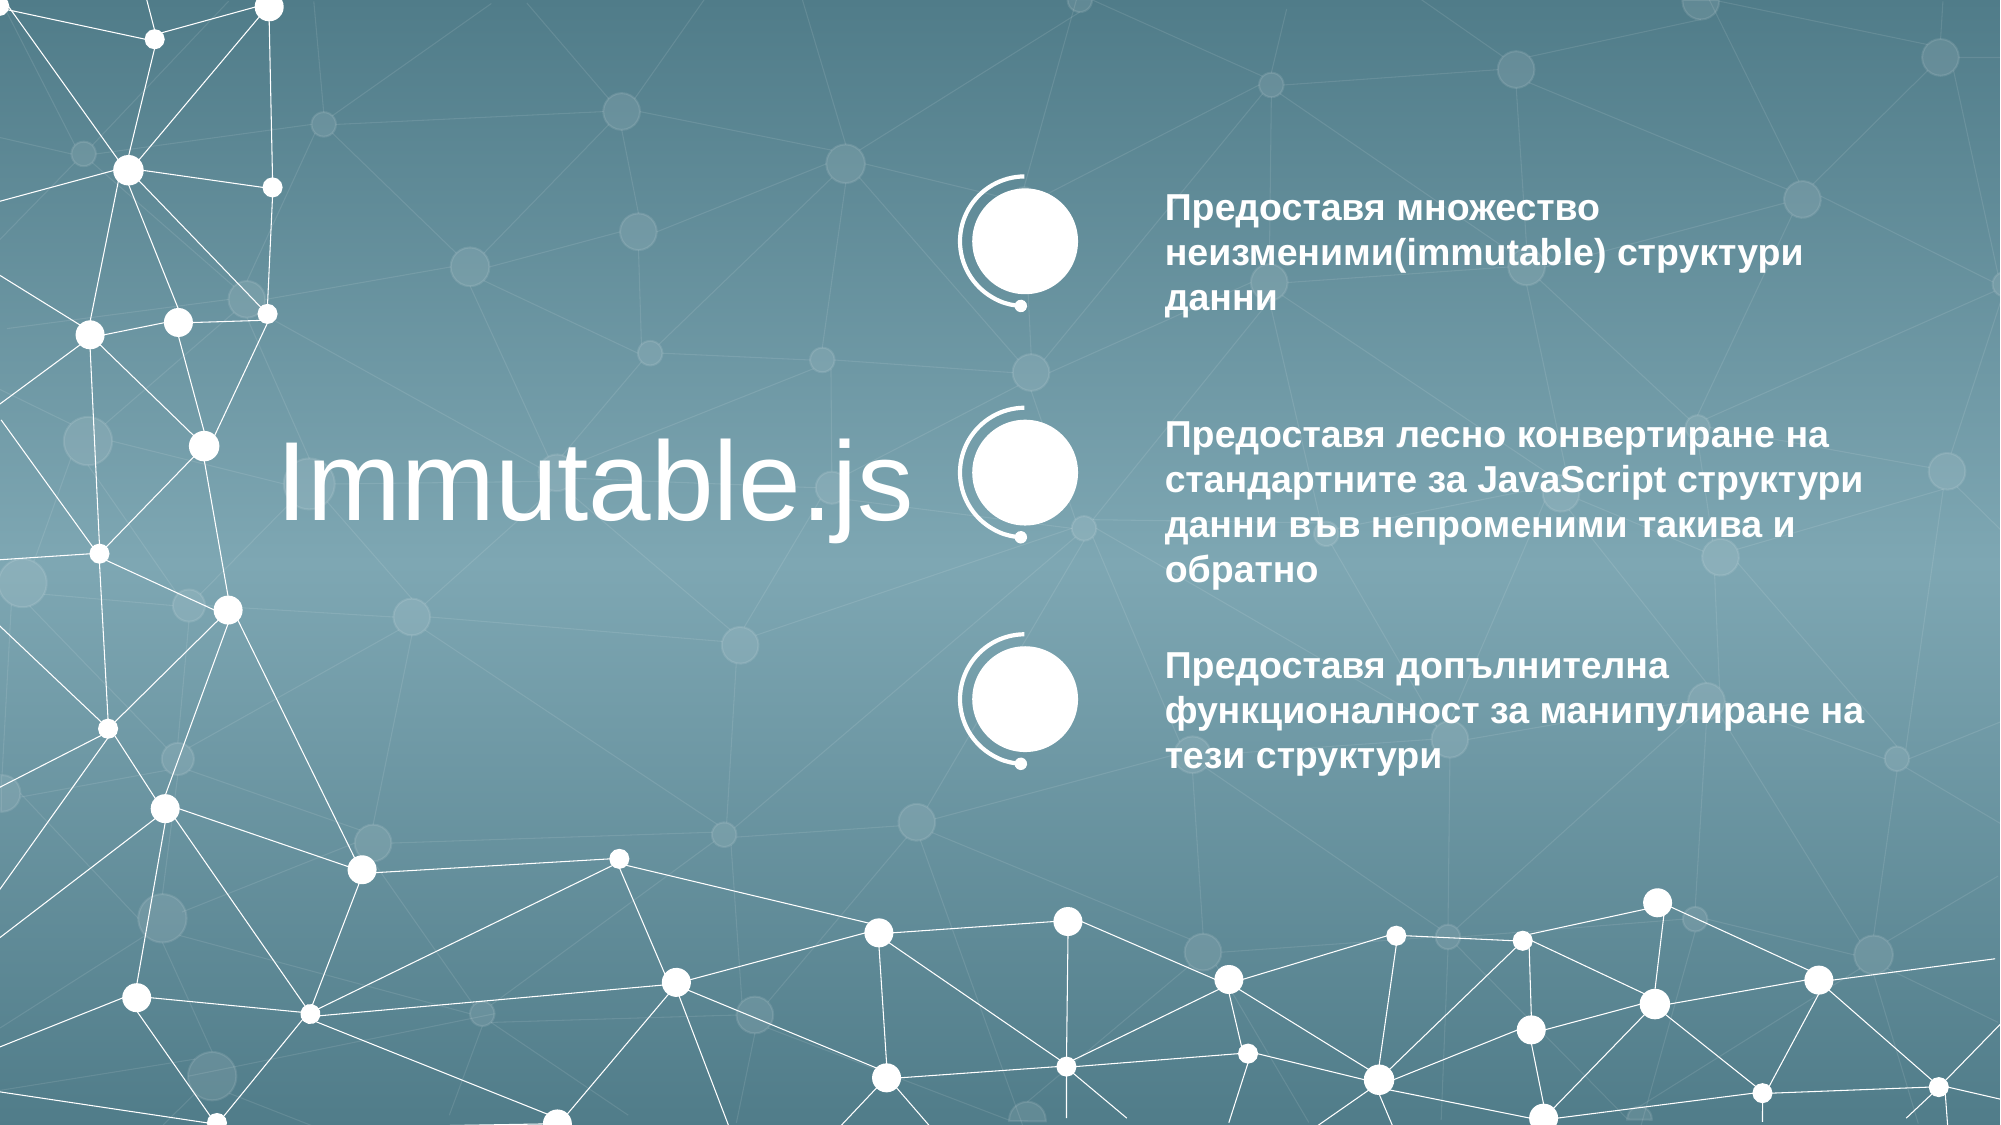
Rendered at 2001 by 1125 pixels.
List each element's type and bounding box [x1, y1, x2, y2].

text_box [960, 634, 1090, 764]
text_box [960, 407, 1090, 538]
text_box [960, 176, 1090, 307]
text_box [0, 0, 2000, 1125]
